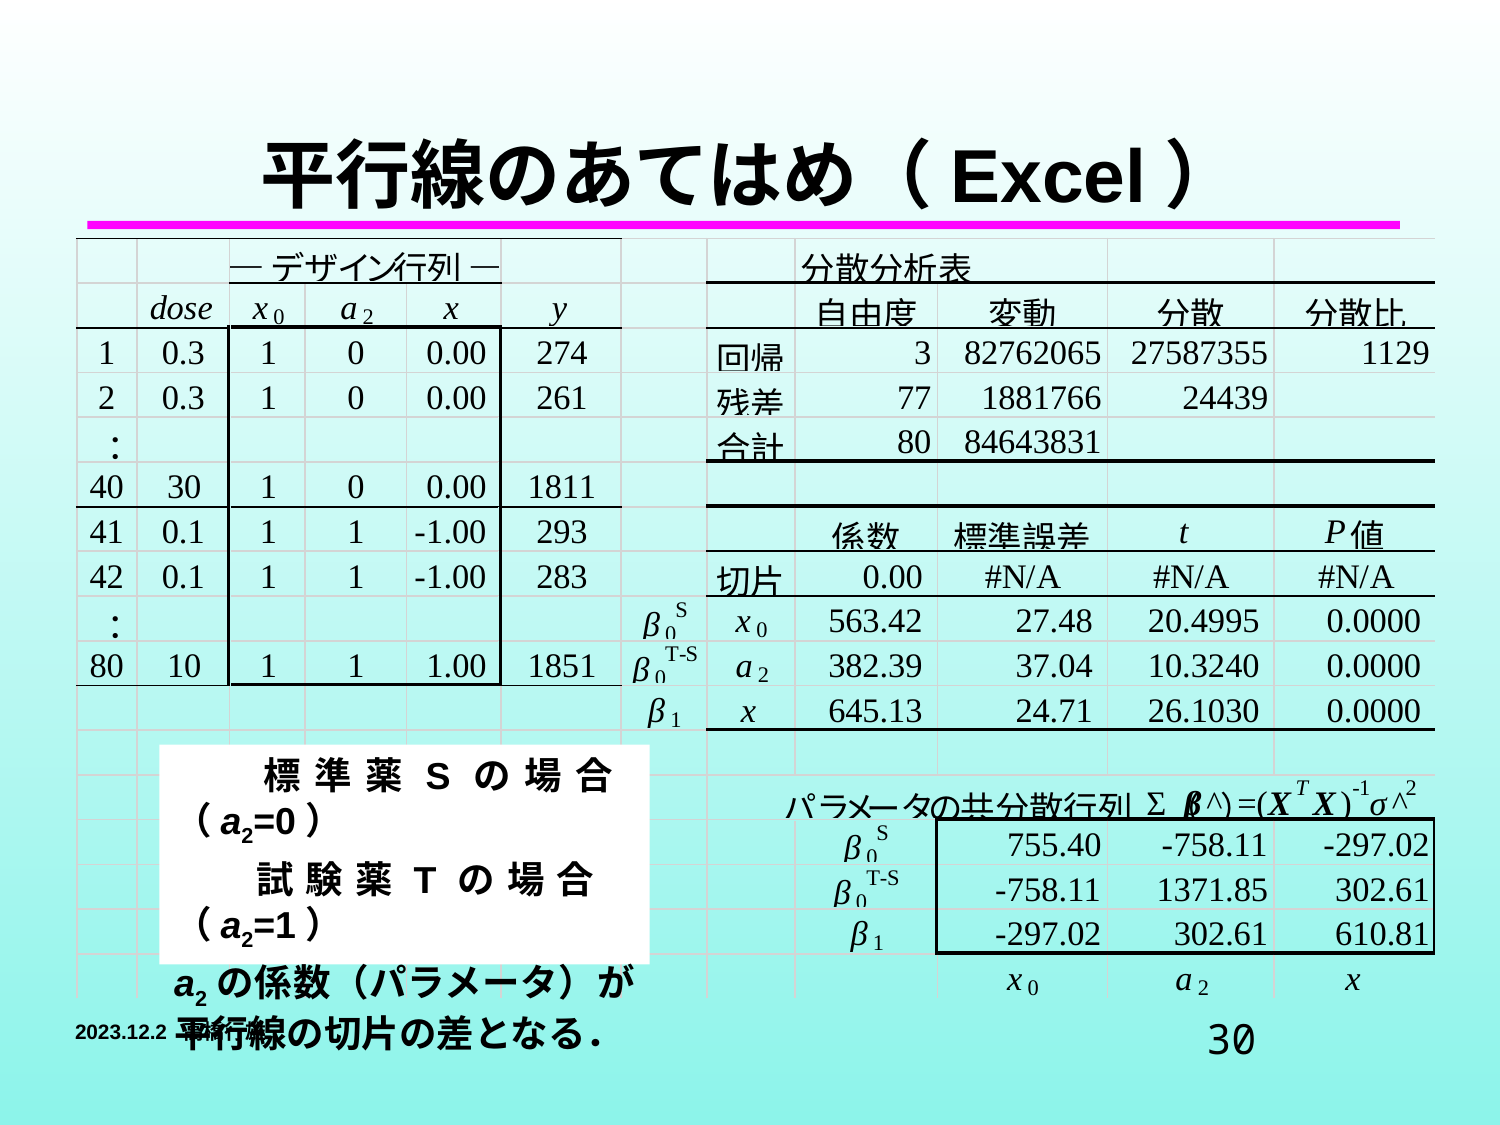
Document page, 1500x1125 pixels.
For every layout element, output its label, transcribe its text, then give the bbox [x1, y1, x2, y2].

picture [75, 237, 1437, 1000]
title 平行線のあてはめ（Excel） [112, 43, 1388, 225]
